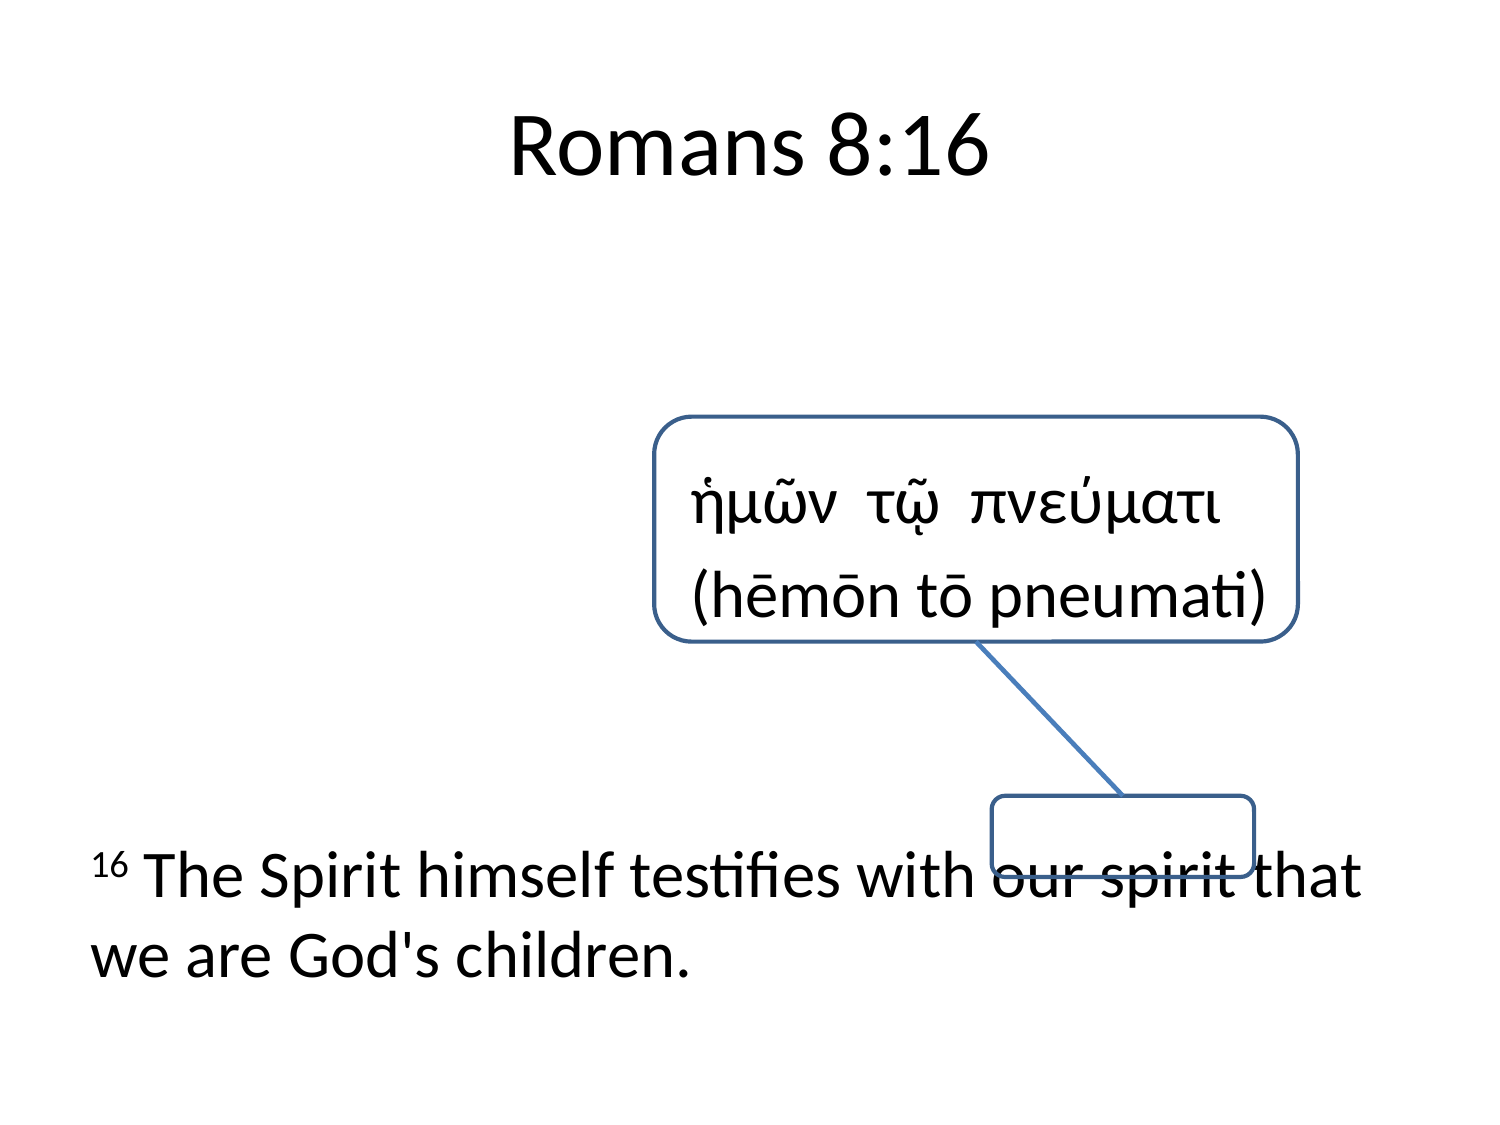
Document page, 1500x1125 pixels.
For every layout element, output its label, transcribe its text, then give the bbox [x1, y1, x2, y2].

text_box [652, 414, 1301, 644]
title Romans 8:16 [75, 45, 1425, 233]
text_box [975, 641, 1124, 797]
text_box [989, 793, 1257, 880]
list ἡμῶν τῷ πνεύματι (hēmōn tō pneumati) 16 The Spirit himself testifies with our spirit that we are God's children. [75, 262, 1425, 1005]
